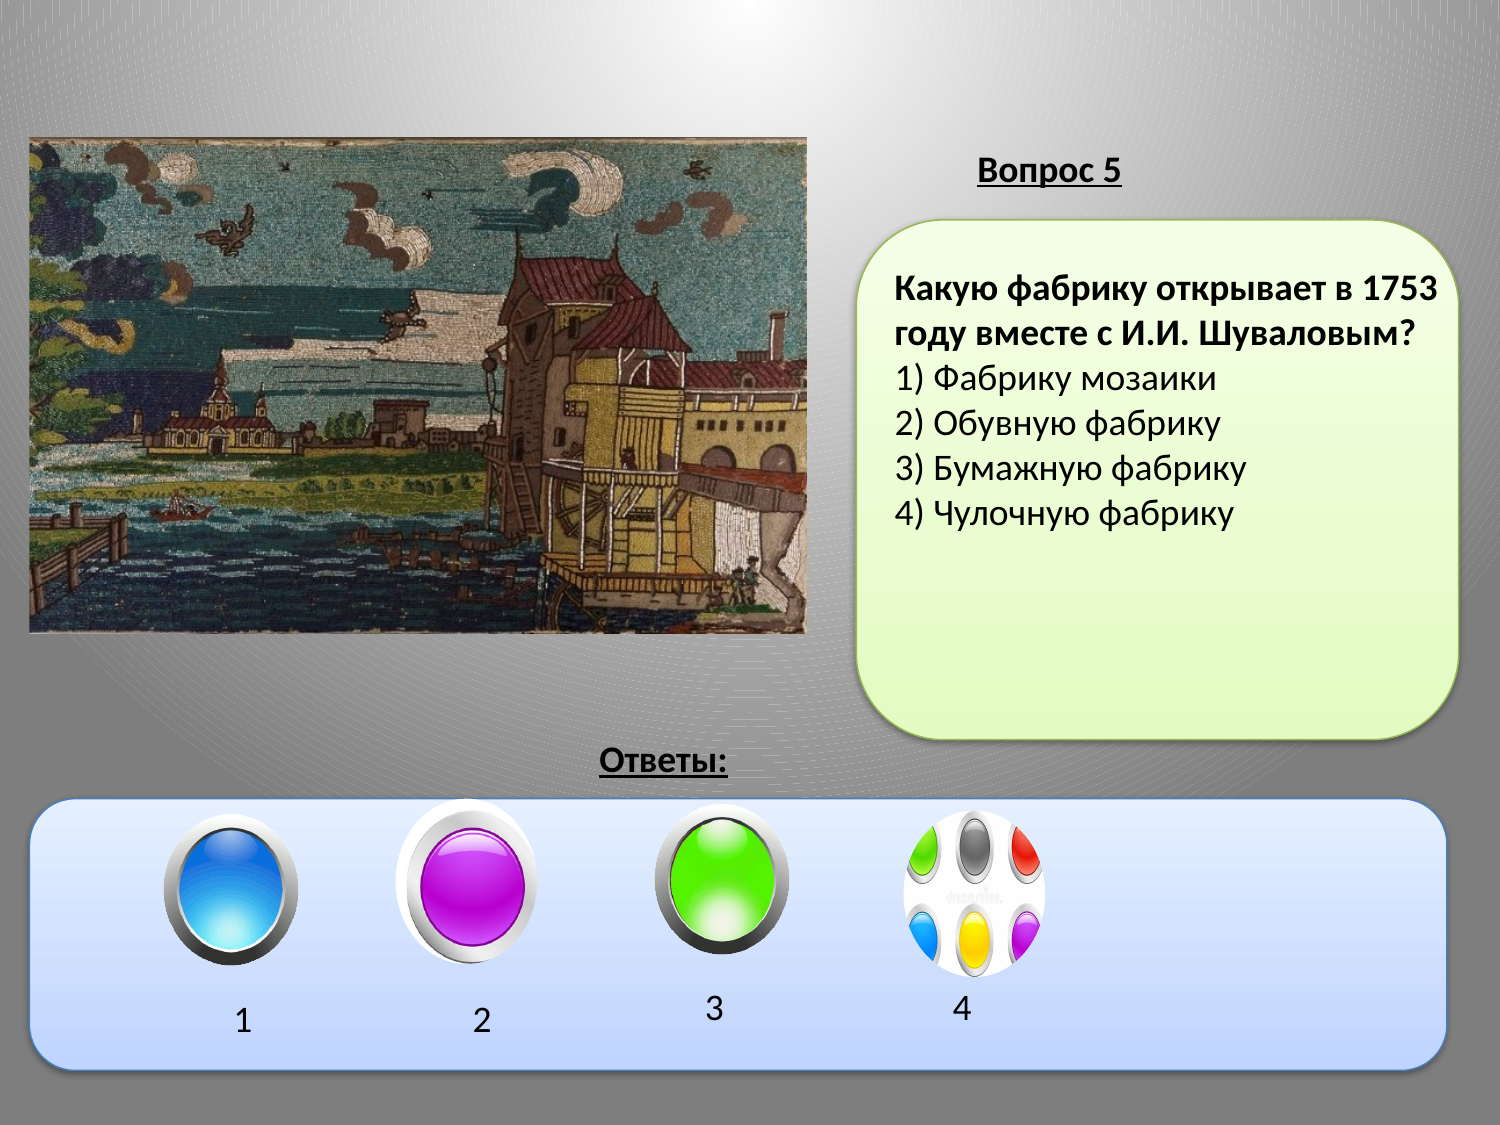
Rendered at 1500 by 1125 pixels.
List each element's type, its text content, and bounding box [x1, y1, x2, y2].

picture [395, 798, 538, 965]
picture [548, 762, 863, 973]
text_box Вопрос 5 [962, 137, 1500, 197]
text_box [866, 797, 1448, 1072]
text_box 1 2 [123, 987, 585, 1048]
picture [903, 810, 1046, 978]
text_box [855, 219, 1443, 713]
picture [58, 773, 372, 983]
text_box Ответы: [584, 727, 762, 761]
text_box [41, 22, 1447, 98]
text_box [28, 797, 596, 1072]
text_box Какую фабрику открывает в 1753 году вместе с И.И. Шуваловым? 1) Фабрику мозаики 2) Обувную фабрику 3) Бумажную фабрику 4) Чулочную фабрику [879, 255, 1459, 766]
text_box 3 4 [596, 975, 1081, 1081]
picture [29, 136, 808, 634]
